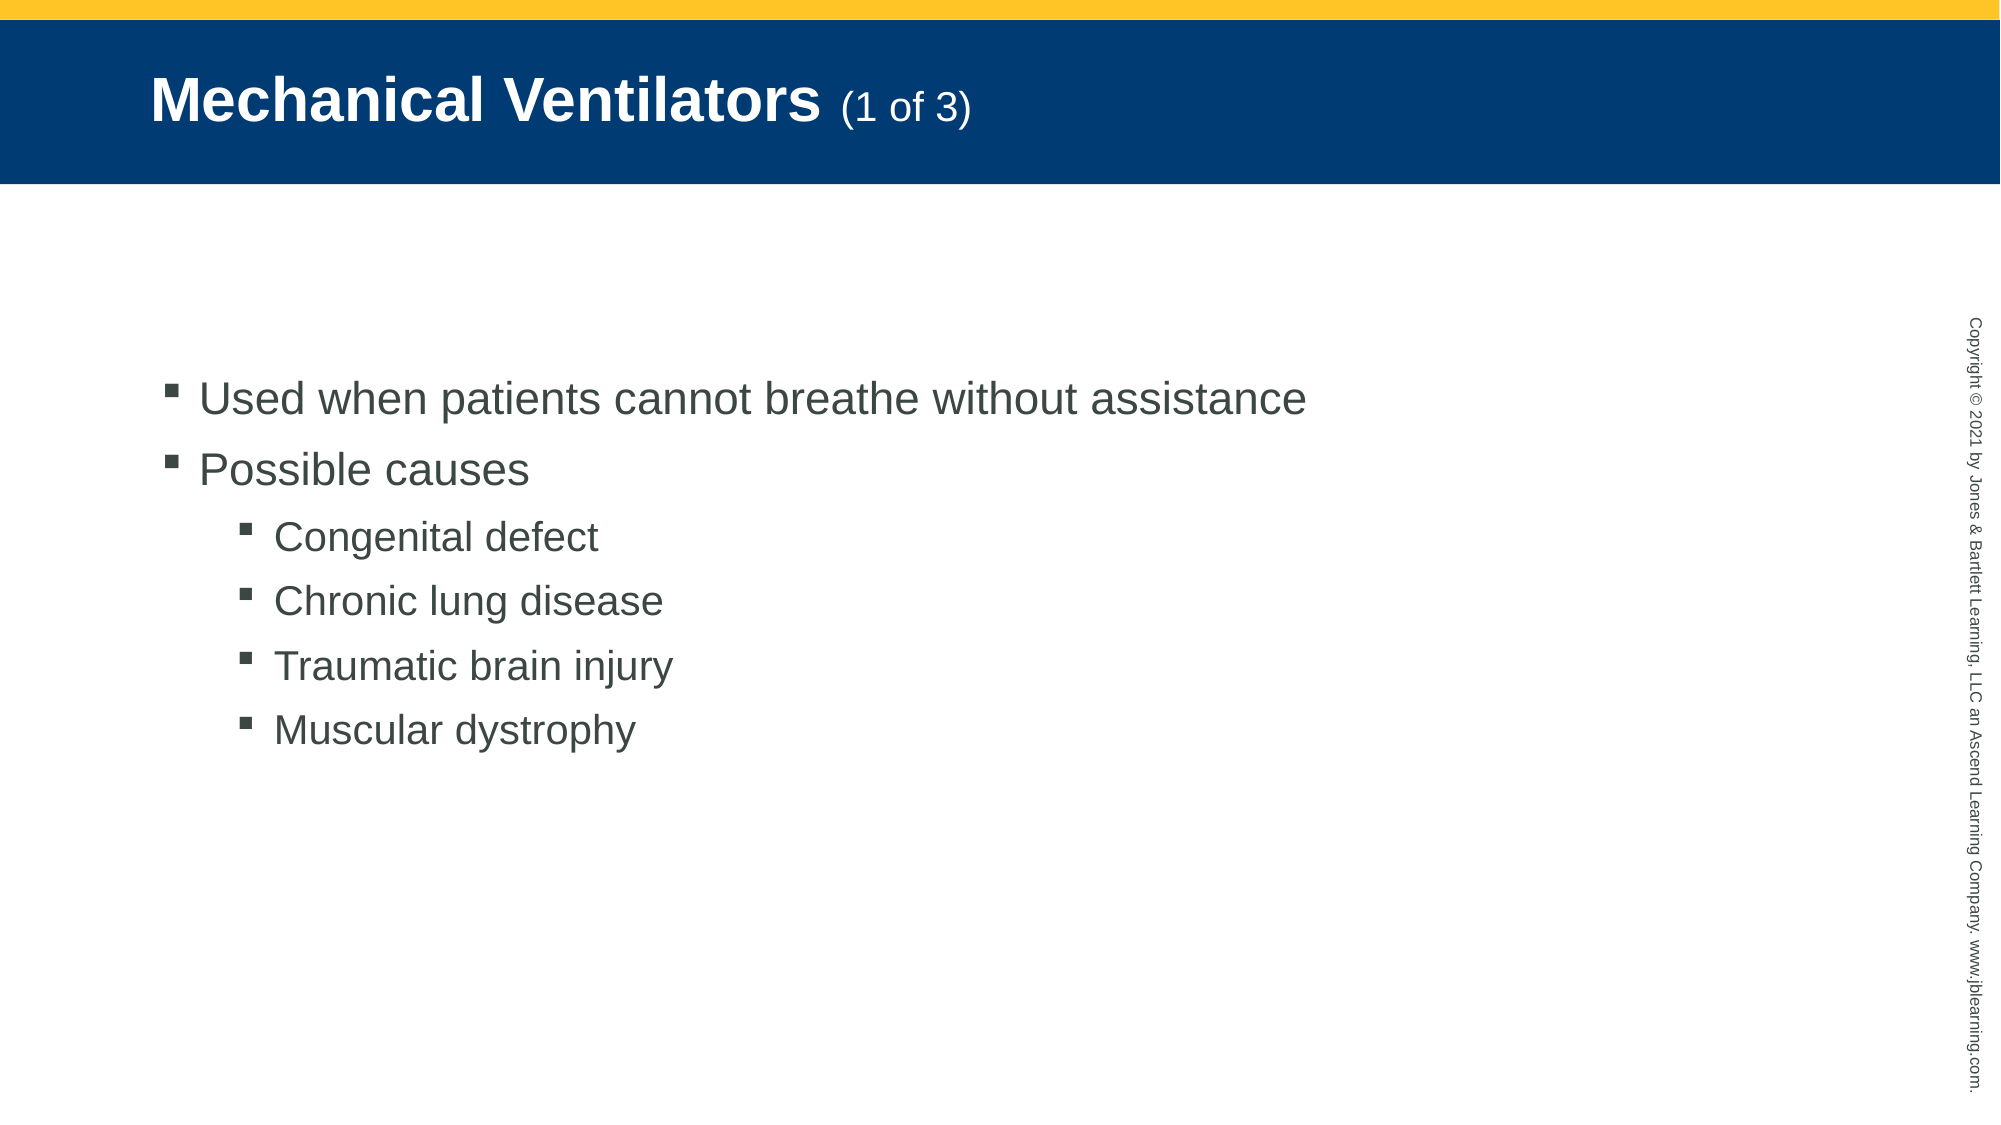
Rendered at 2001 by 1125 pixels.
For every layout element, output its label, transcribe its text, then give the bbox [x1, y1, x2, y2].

title Mechanical Ventilators (1 of 3) [0, 19, 2000, 185]
list Used when patients cannot breathe without assistance Possible causes Congenital defect Chronic lung disease Traumatic brain injury Muscular dystrophy [146, 361, 1859, 1016]
